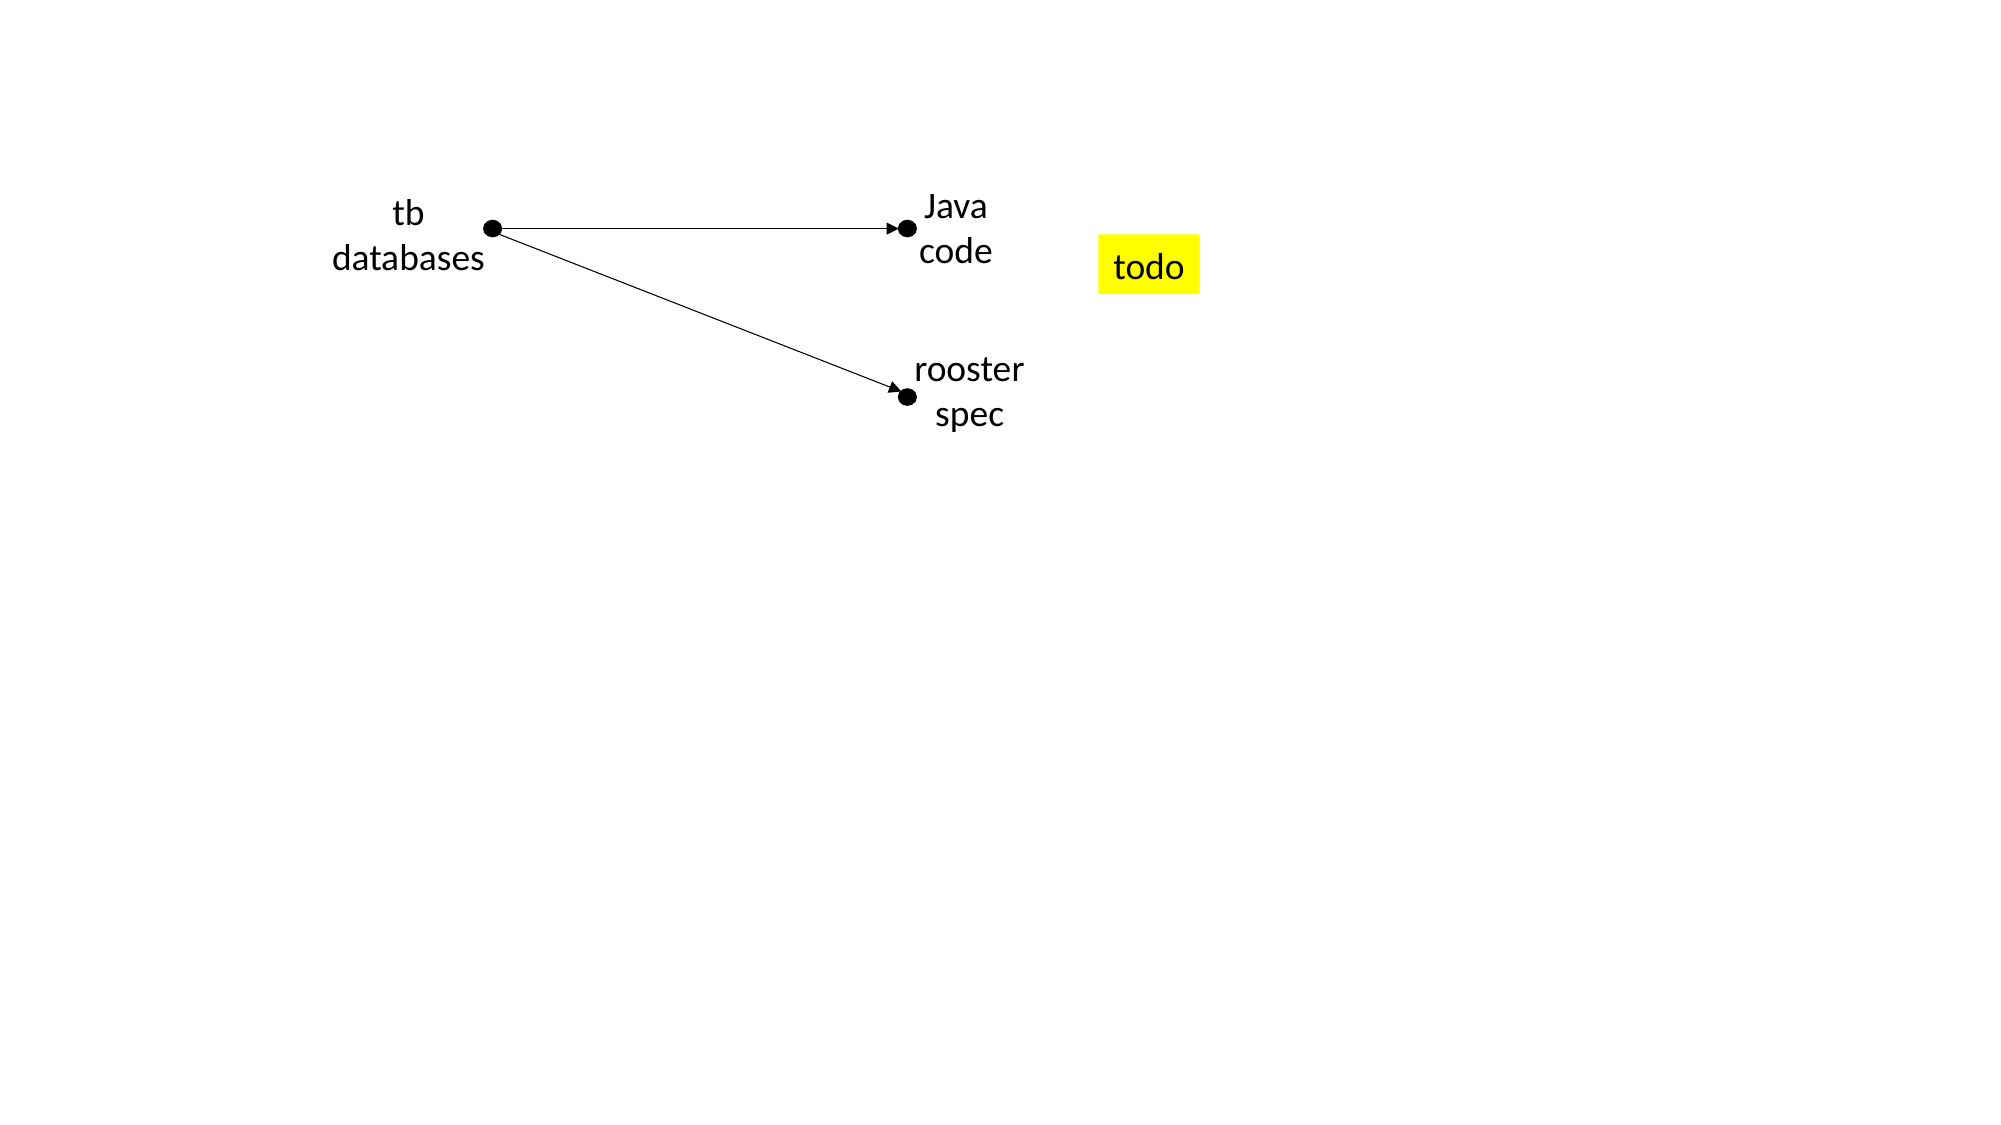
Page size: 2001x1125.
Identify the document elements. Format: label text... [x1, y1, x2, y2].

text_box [316, 173, 1041, 443]
text_box todo [1098, 234, 1200, 295]
